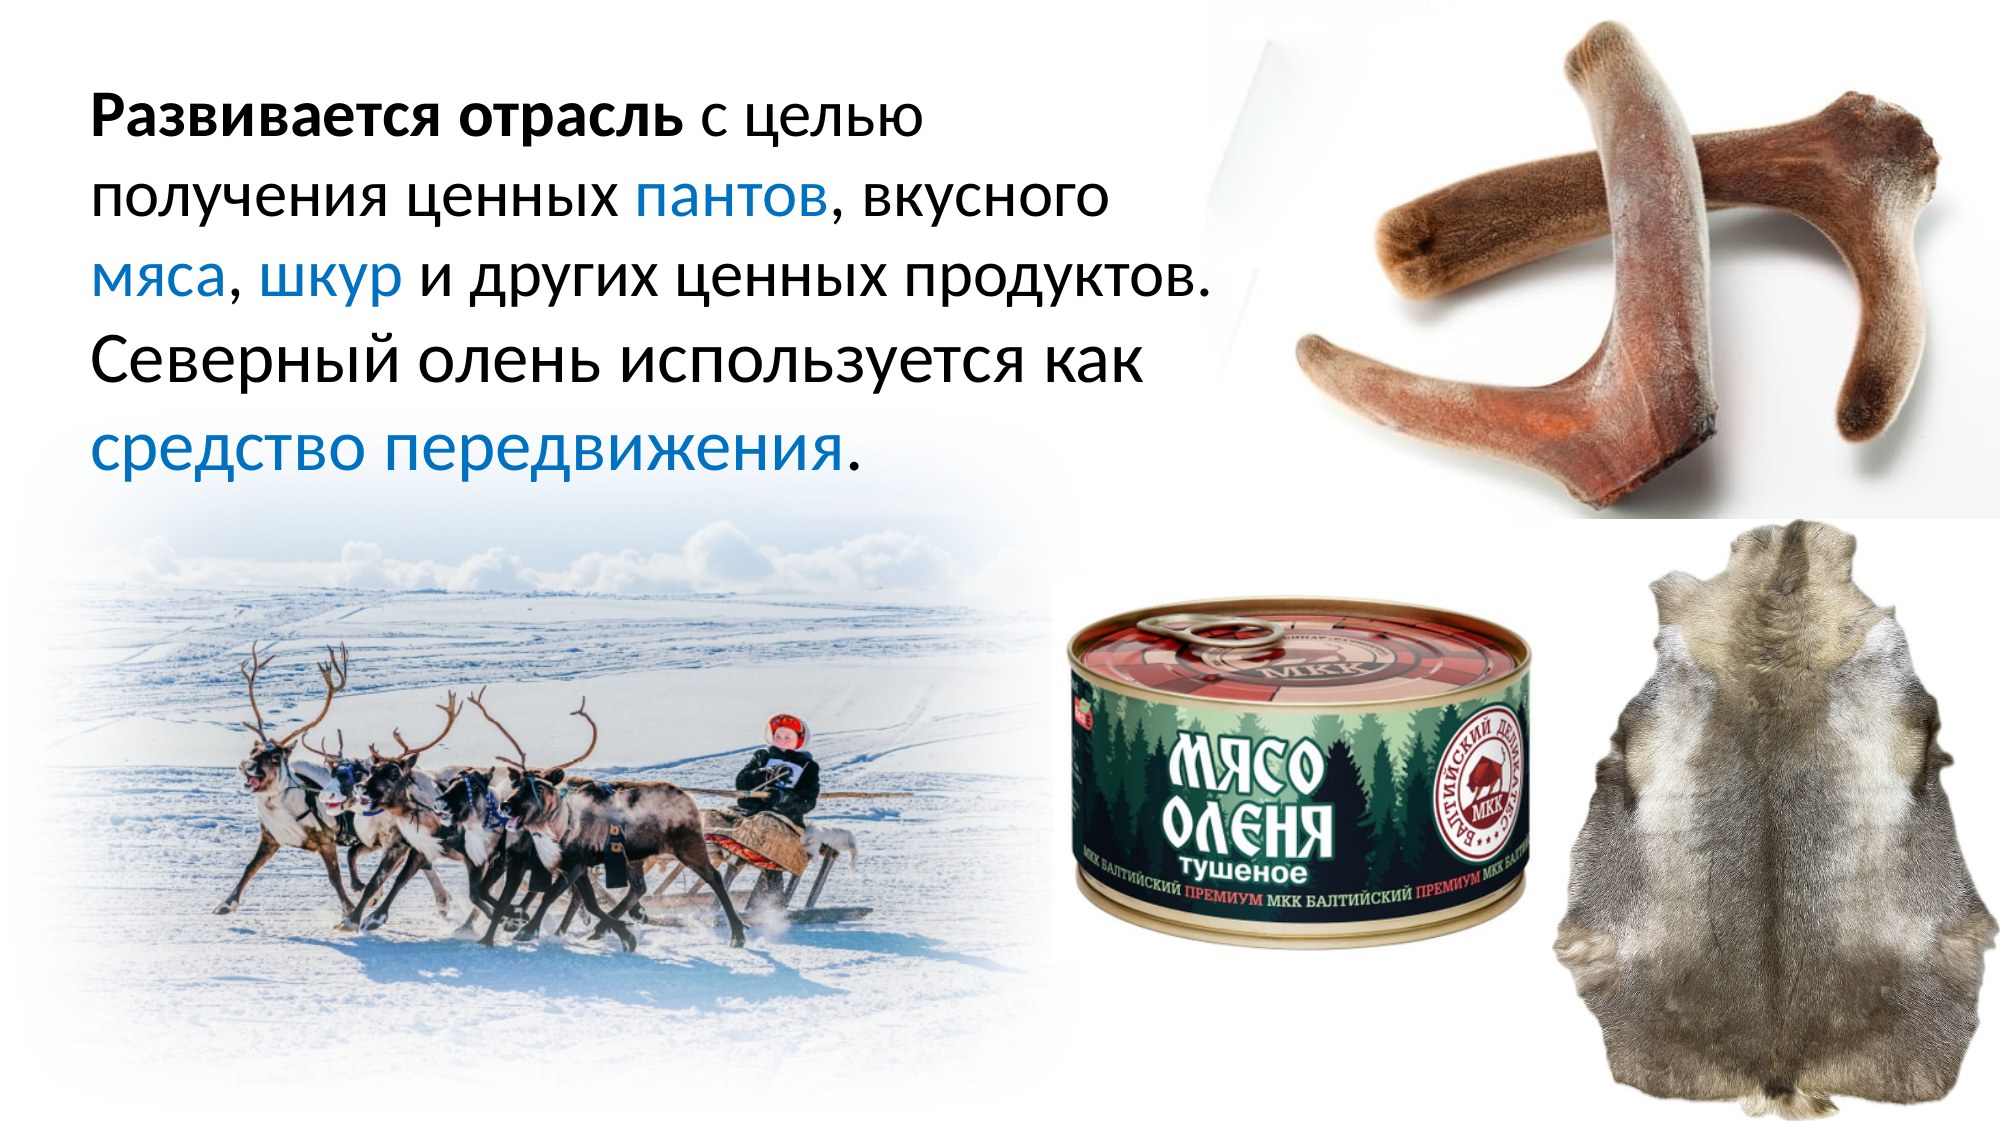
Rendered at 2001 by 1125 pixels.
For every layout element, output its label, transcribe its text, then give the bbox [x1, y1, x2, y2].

picture [0, 398, 1546, 1122]
list Развивается отрасль с целью получения ценных пантов, вкусного мяса, шкур и других ценных продуктов. Северный олень используется как средство передвижения. [75, 61, 1238, 579]
picture [1204, 0, 2000, 1122]
